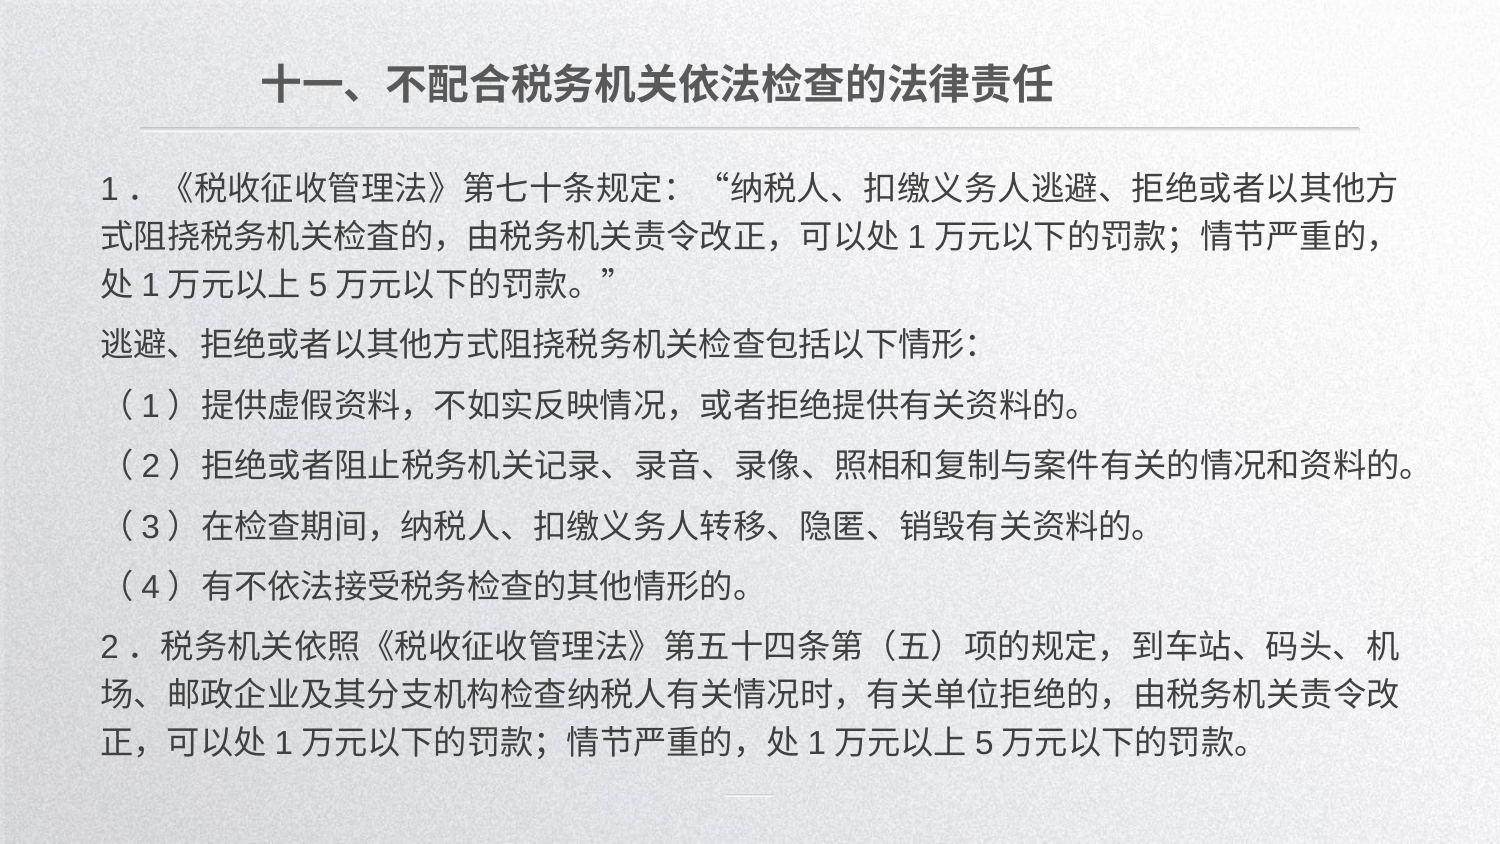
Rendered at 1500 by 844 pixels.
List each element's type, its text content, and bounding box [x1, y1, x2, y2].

picture [0, 0, 1500, 844]
text_box 十一、不配合税务机关依法检查的法律责任 [80, 52, 1234, 114]
text_box 1．《税收征收管理法》第七十条规定：“纳税人、扣缴义务人逃避、拒绝或者以其他方式阻挠税务机关检査的，由税务机关责令改正，可以处1万元以下的罚款；情节严重的，处1万元以上5万元以下的罚款。” 逃避、拒绝或者以其他方式阻挠税务机关检查包括以下情形： （1）提供虚假资料，不如实反映情况，或者拒绝提供有关资料的。 （2）拒绝或者阻止税务机关记录、录音、录像、照相和复制与案件有关的情况和资料的。 （3）在检查期间，纳税人、扣缴义务人转移、隐匿、销毁有关资料的。 （4）有不依法接受税务检查的其他情形的。 2．税务机关依照《税收征收管理法》第五十四条第（五）项的规定，到车站、码头、机场、邮政企业及其分支机构检查纳税人有关情况时，有关单位拒绝的，由税务机关责令改正，可以处1万元以下的罚款；情节严重的，处1万元以上5万元以下的罚款。 [100, 159, 1400, 762]
